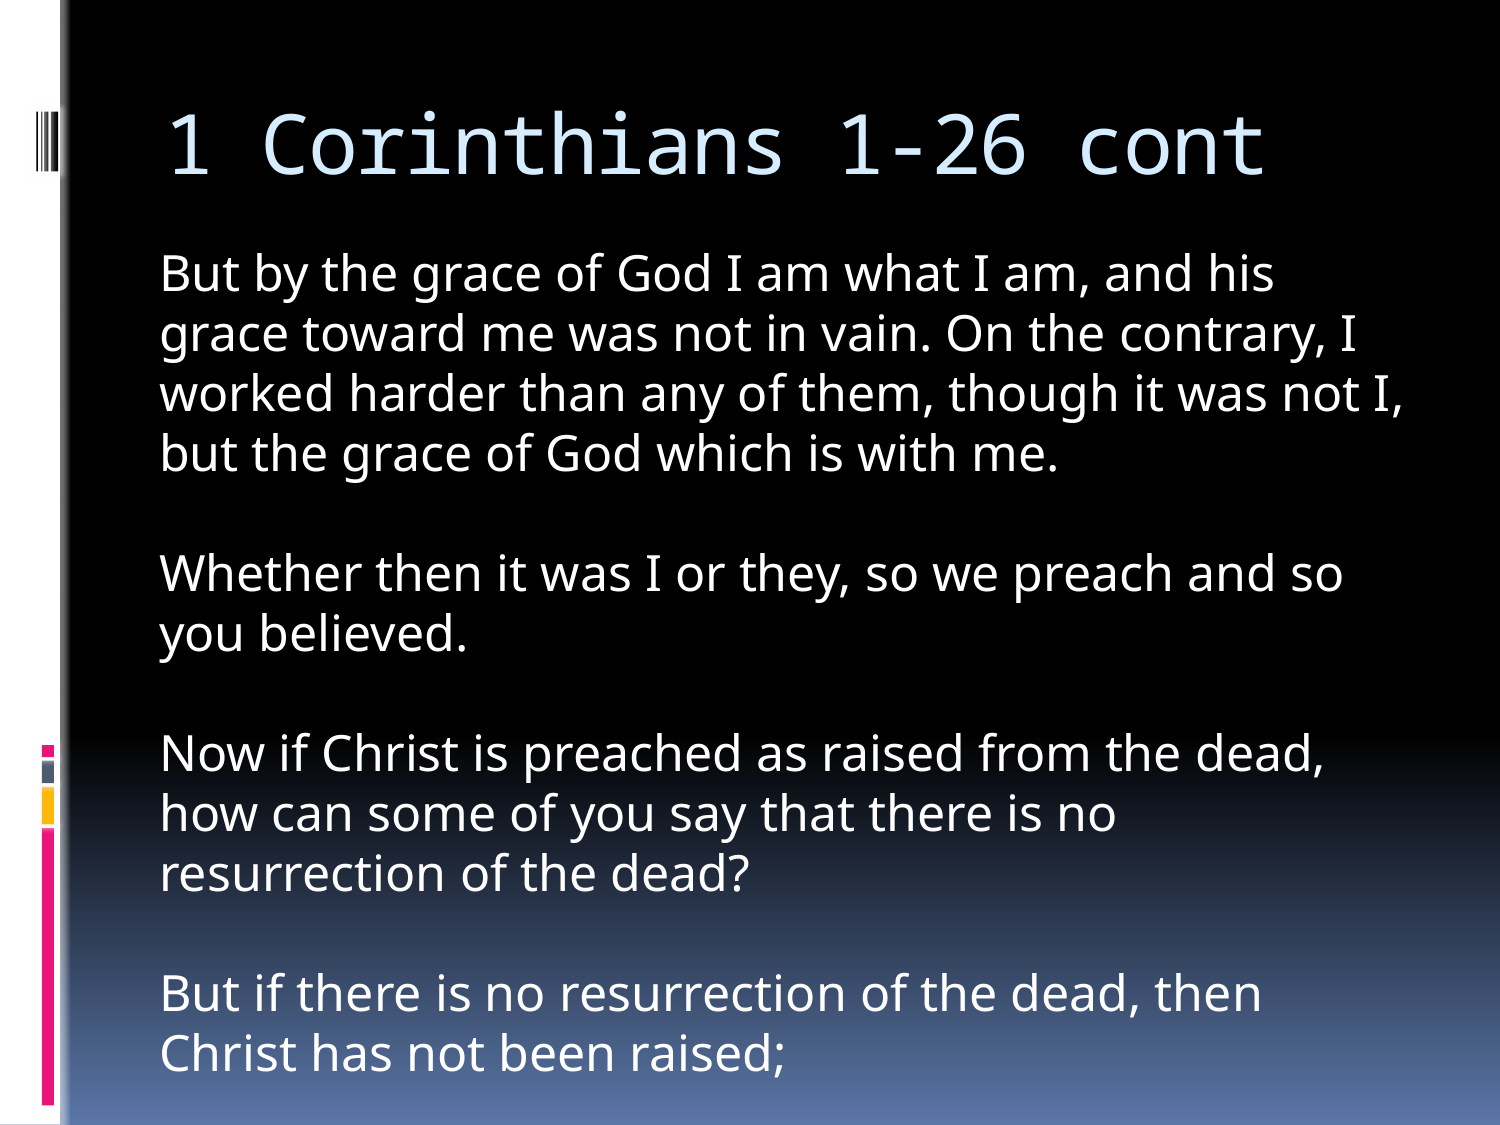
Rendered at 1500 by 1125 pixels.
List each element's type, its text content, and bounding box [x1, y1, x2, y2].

title 1 Corinthians 1-26 cont [150, 83, 1425, 233]
text_box But by the grace of God I am what I am, and his grace toward me was not in vain. On the contrary, I worked harder than any of them, though it was not I, but the grace of God which is with me. Whether then it was I or they, so we preach and so you believed. Now if Christ is preached as raised from the dead, how can some of you say that there is no resurrection of the dead? But if there is no resurrection of the dead, then Christ has not been raised; [144, 233, 1425, 1089]
